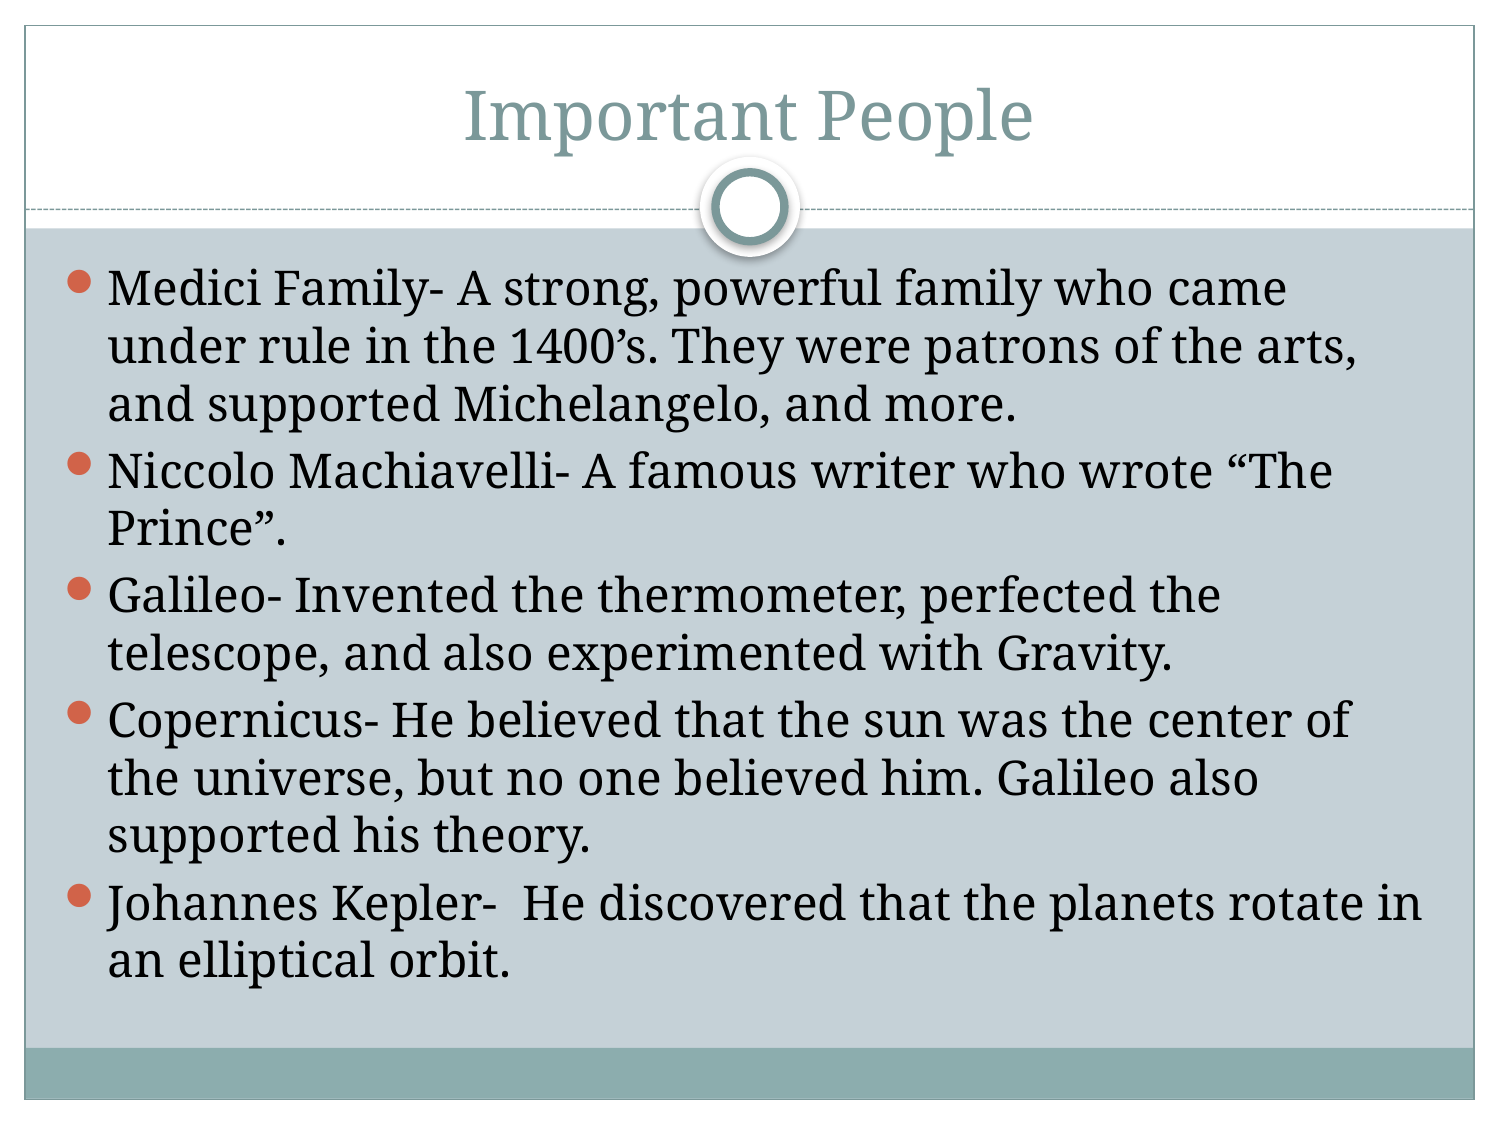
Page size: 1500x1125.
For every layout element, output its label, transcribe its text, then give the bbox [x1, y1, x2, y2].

title Important People [49, 37, 1450, 162]
list Medici Family- A strong, powerful family who came under rule in the 1400’s. They were patrons of the arts, and supported Michelangelo, and more. Niccolo Machiavelli- A famous writer who wrote “The Prince”. Galileo- Invented the thermometer, perfected the telescope, and also experimented with Gravity. Copernicus- He believed that the sun was the center of the universe, but no one believed him. Galileo also supported his theory. Johannes Kepler- He discovered that the planets rotate in an elliptical orbit. [49, 250, 1445, 1001]
